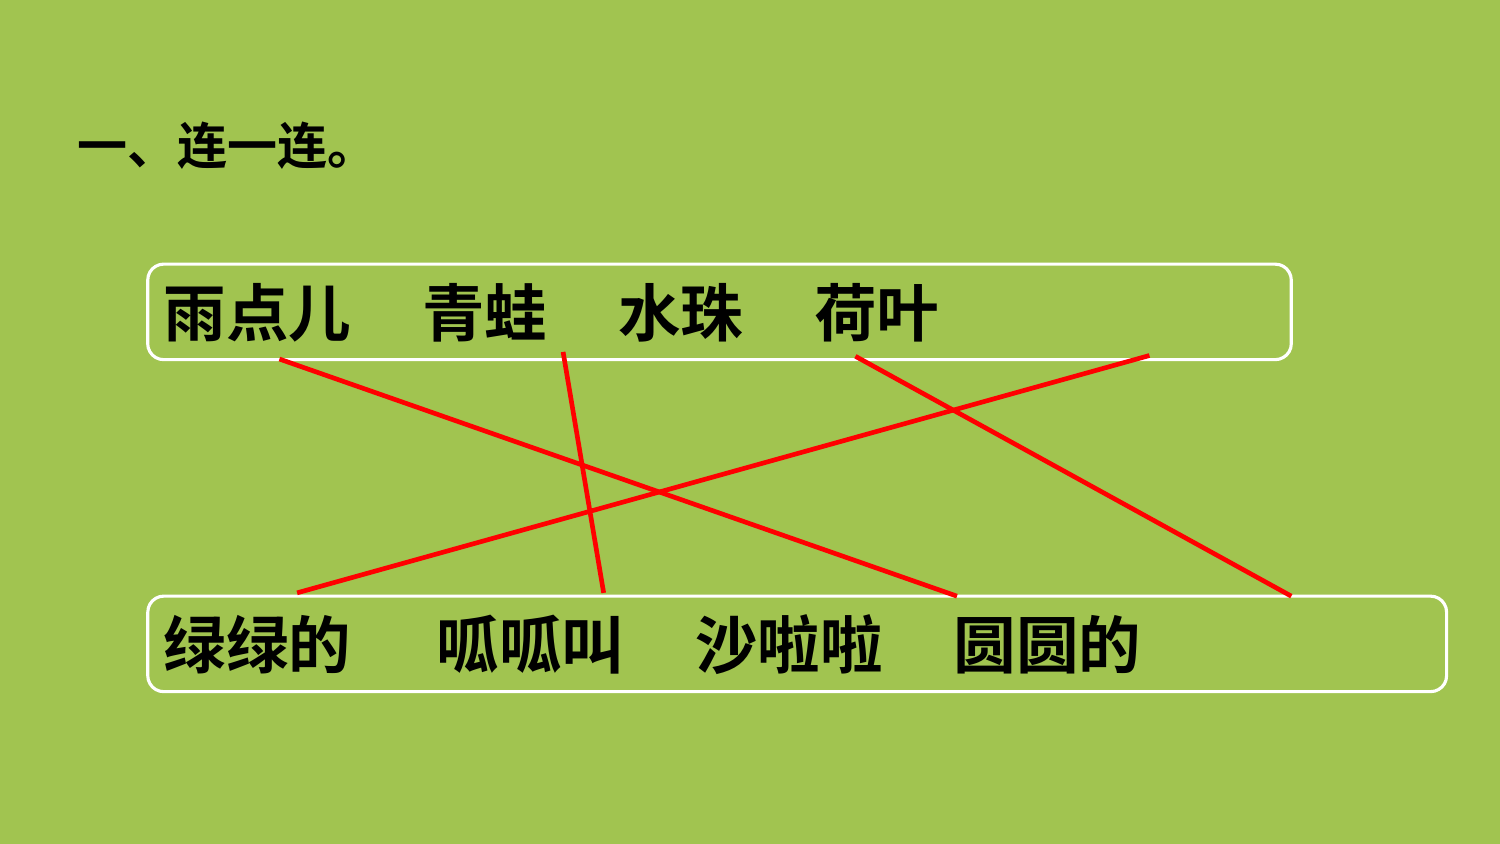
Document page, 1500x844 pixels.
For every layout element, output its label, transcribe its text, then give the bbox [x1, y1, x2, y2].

text_box 雨点儿 青蛙 水珠 荷叶 [146, 262, 1293, 362]
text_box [297, 355, 1150, 593]
text_box 一、连一连。 [65, 108, 493, 180]
text_box 绿绿的 呱呱叫 沙啦啦 圆圆的 [146, 594, 1449, 694]
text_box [855, 356, 1292, 597]
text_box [563, 351, 604, 355]
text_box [279, 359, 855, 597]
